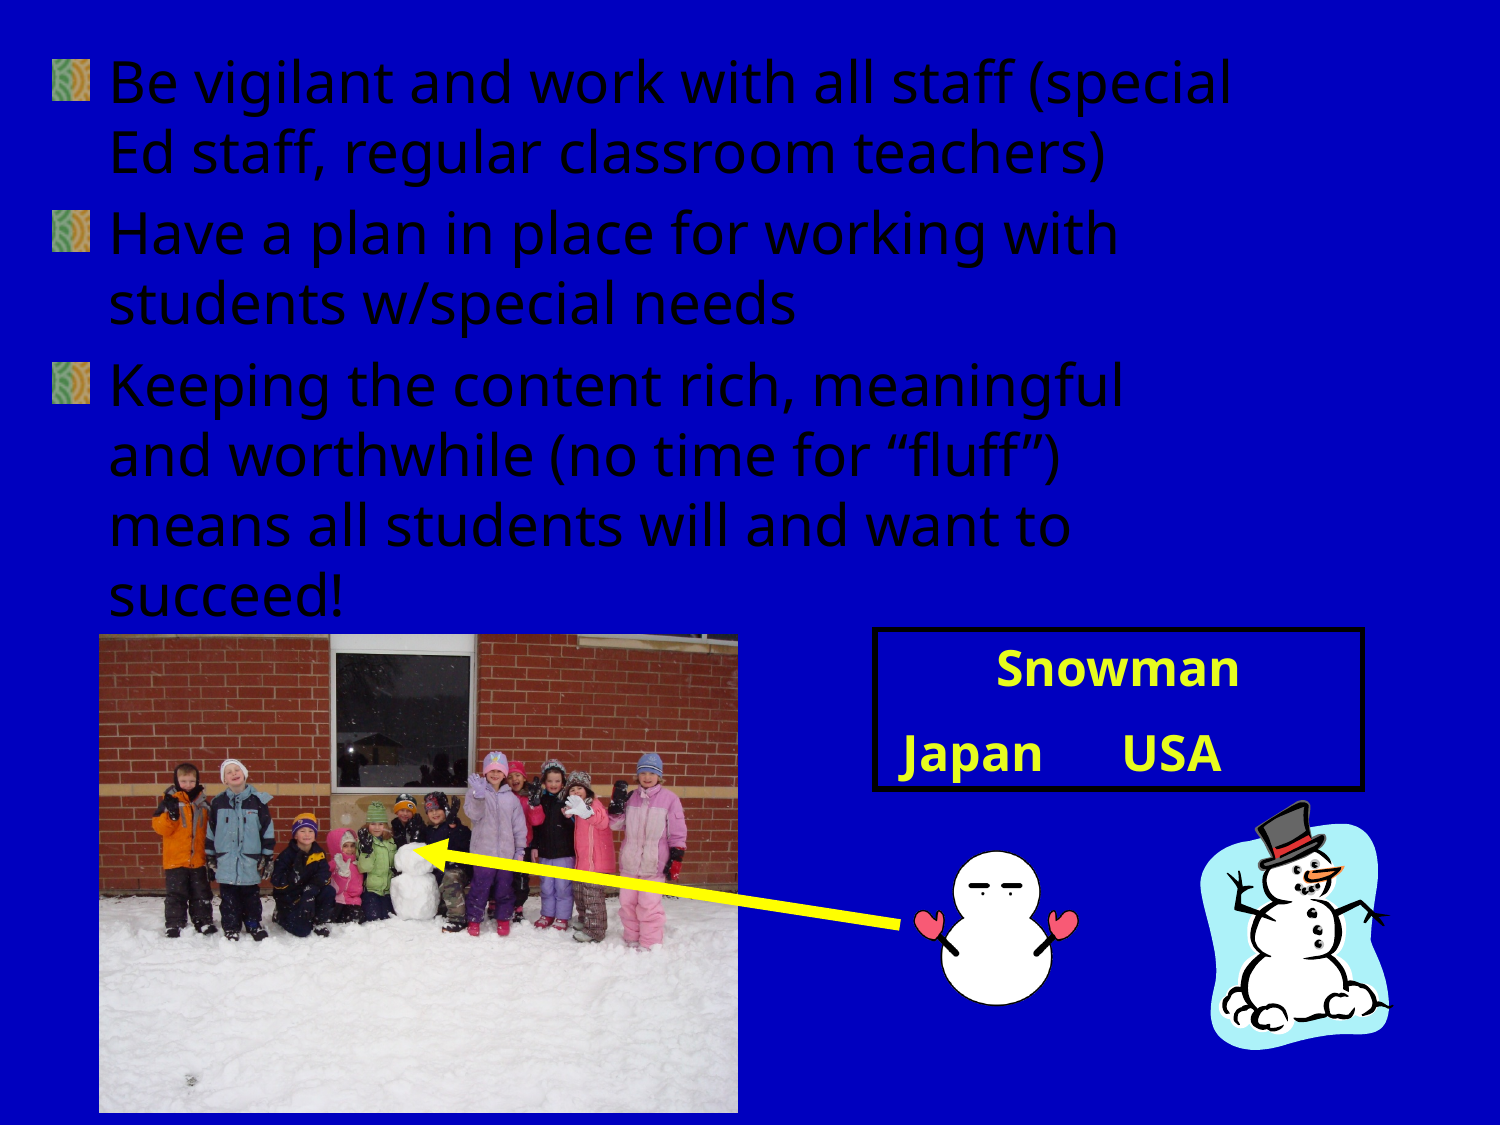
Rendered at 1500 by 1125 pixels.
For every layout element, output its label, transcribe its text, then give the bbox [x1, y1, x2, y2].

text_box Snowman Japan USA [875, 629, 1363, 790]
picture [52, 210, 90, 252]
picture [912, 849, 1080, 1007]
picture [1199, 799, 1395, 1051]
picture [52, 59, 90, 101]
text_box Be vigilant and work with all staff (special Ed staff, regular classroom teachers) Have a plan in place for working with students w/special needs Keeping the content rich, meaningful and worthwhile (no time for “fluff”) means all students will and want to succeed! [37, 37, 1250, 800]
picture [52, 362, 90, 404]
picture [99, 634, 738, 1113]
